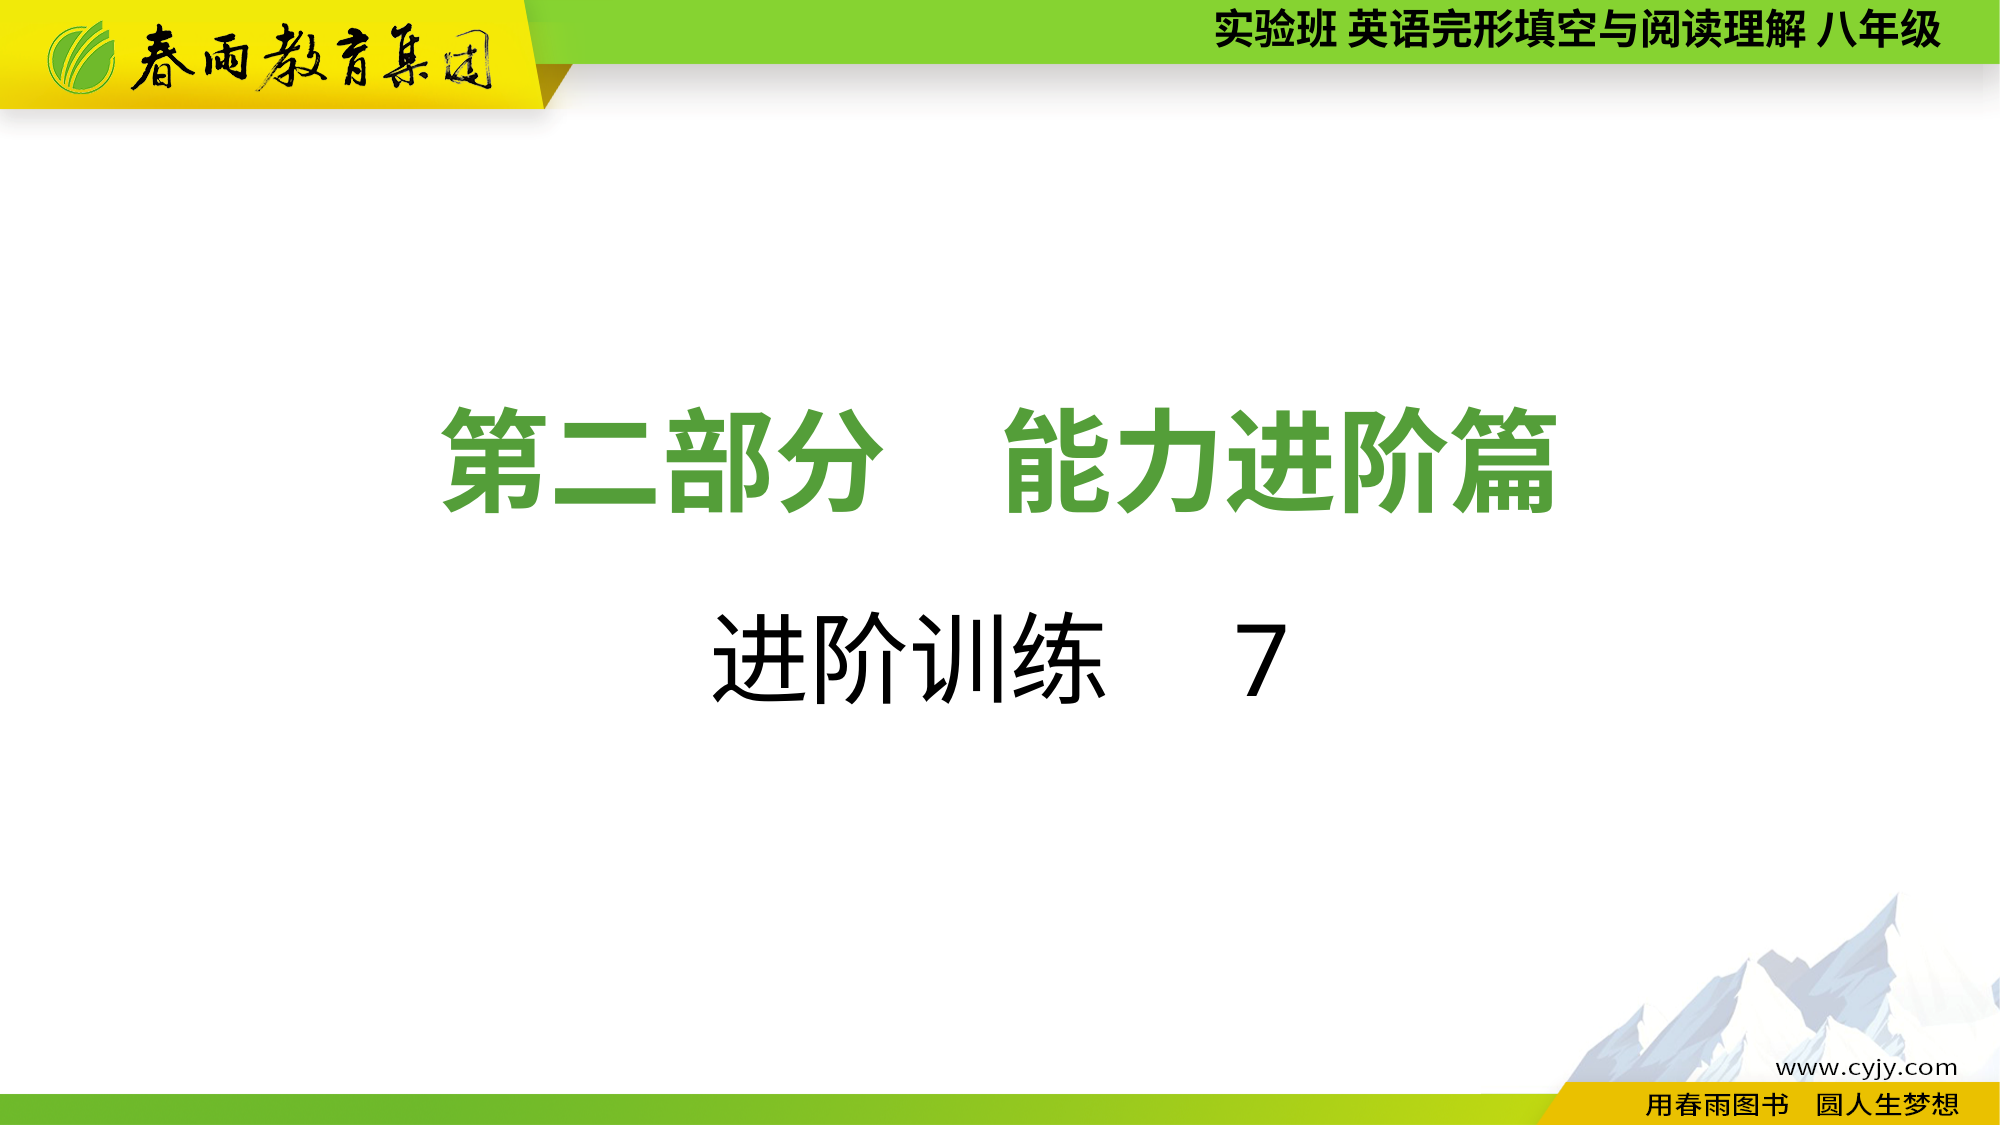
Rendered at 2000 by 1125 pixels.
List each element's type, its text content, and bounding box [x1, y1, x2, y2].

picture [0, 0, 2000, 1125]
text_box 第二部分 能力进阶篇 [54, 316, 1946, 528]
text_box 进阶训练 7 [54, 528, 1946, 724]
